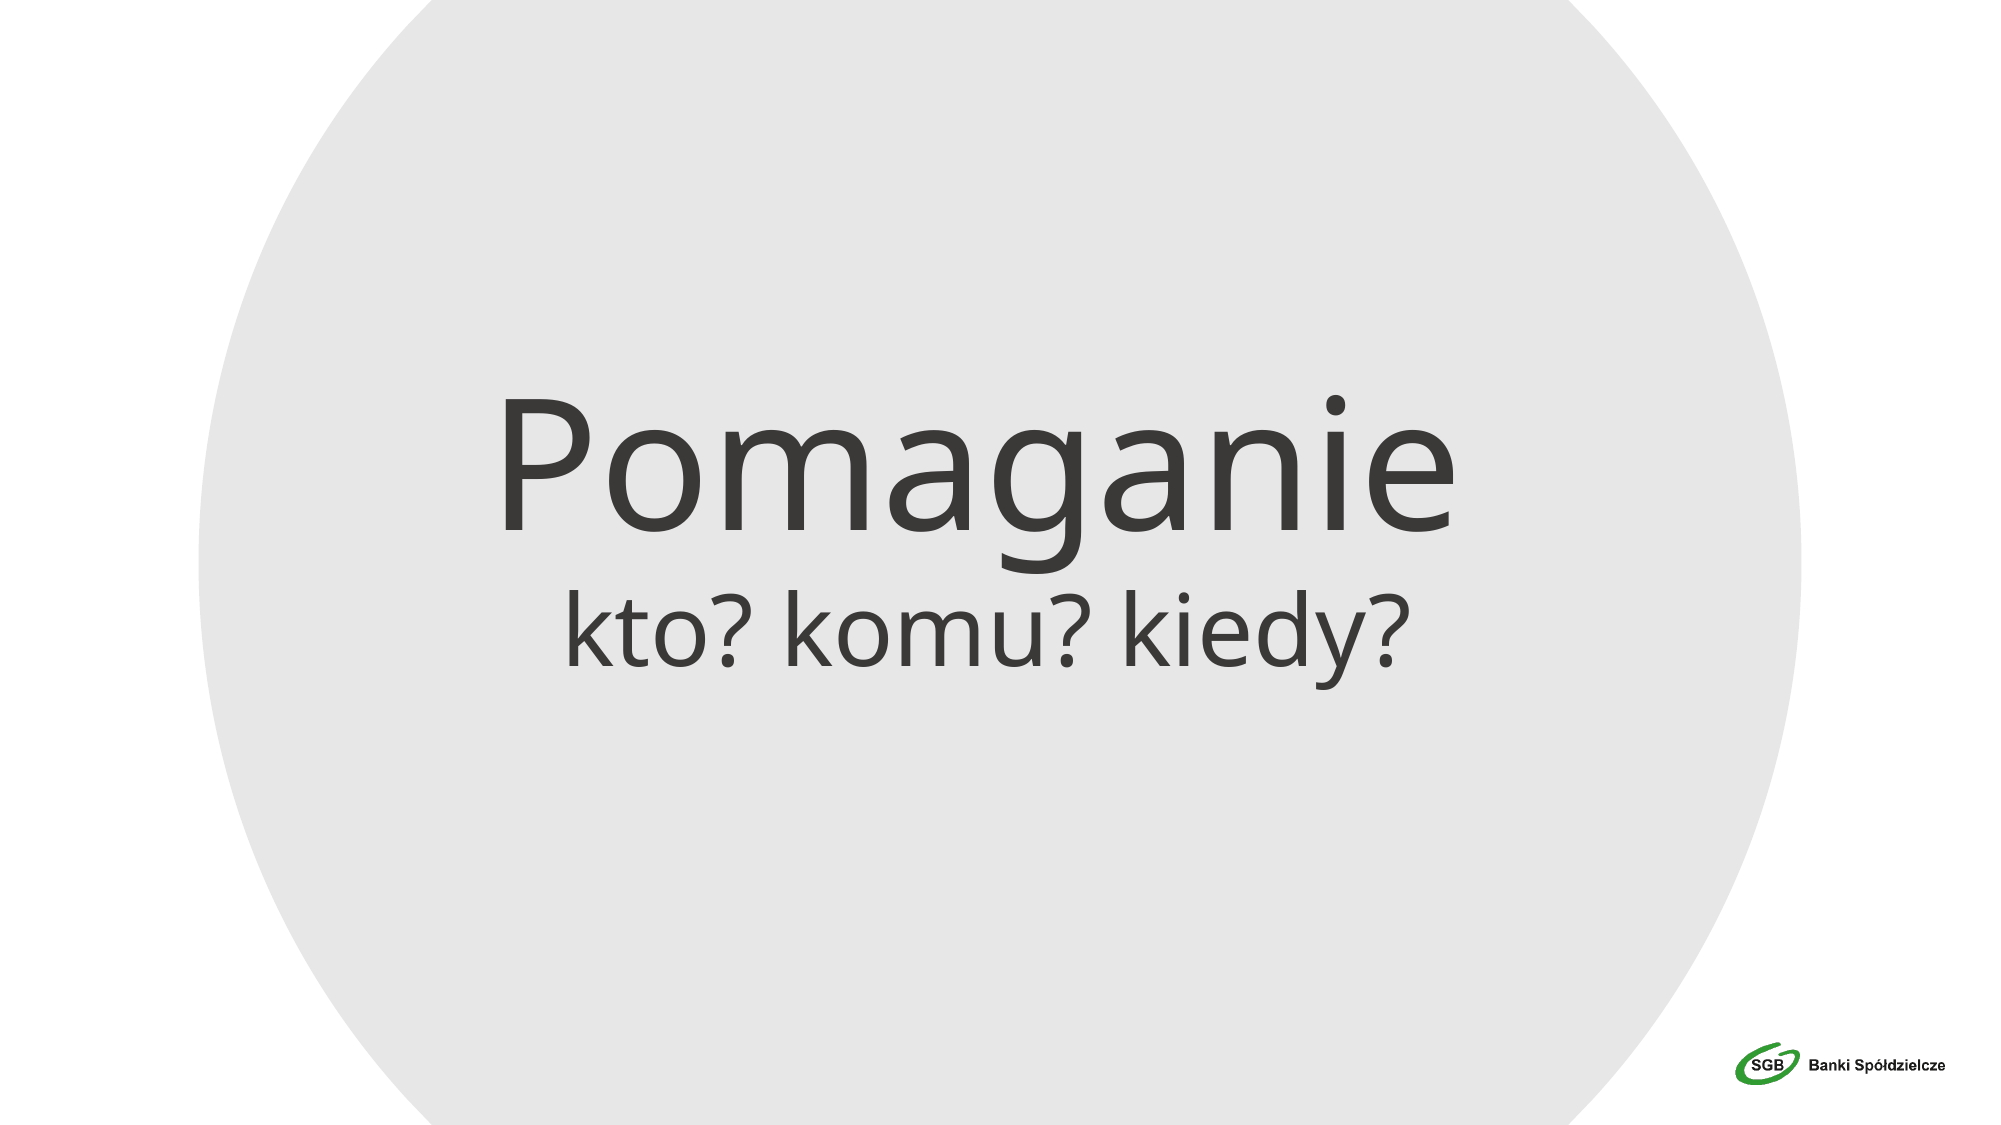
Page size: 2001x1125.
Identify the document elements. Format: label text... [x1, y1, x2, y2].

picture [1726, 1038, 1954, 1089]
text_box Pomaganie kto? komu? kiedy? [456, 339, 1544, 695]
text_box [197, 0, 1803, 1125]
